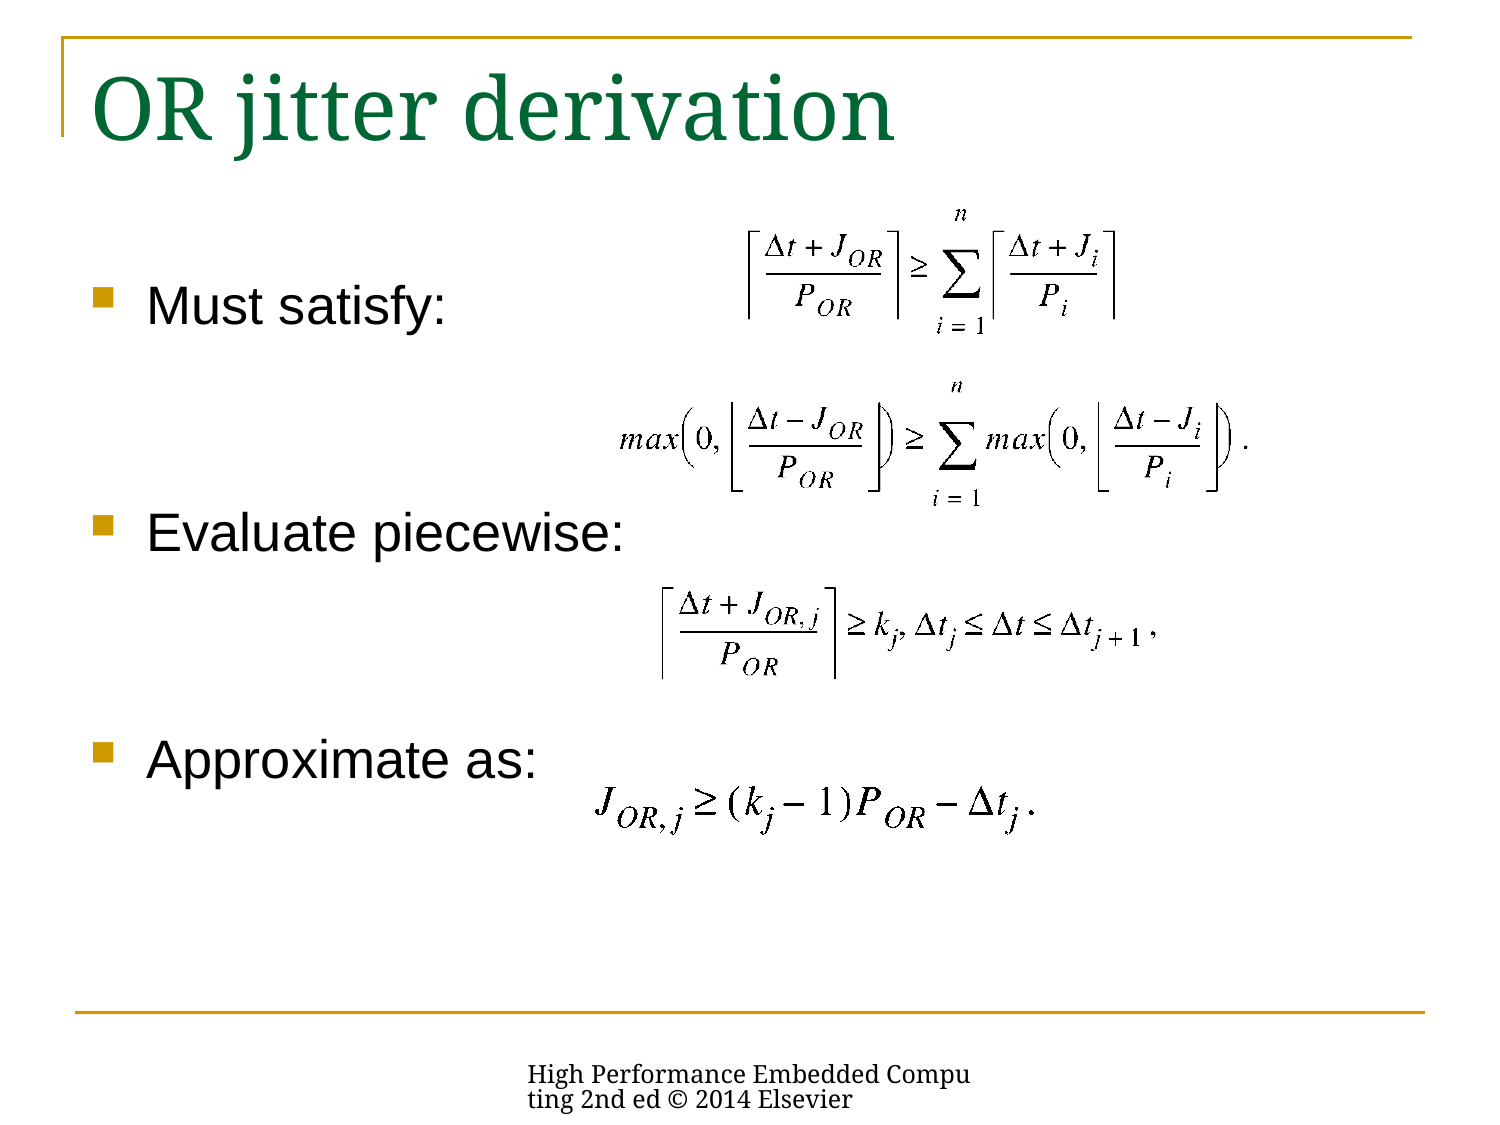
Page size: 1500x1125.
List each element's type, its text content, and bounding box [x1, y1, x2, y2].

list Must satisfy: Evaluate piecewise: Approximate as: [75, 262, 738, 1006]
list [637, 562, 1188, 701]
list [599, 199, 1263, 525]
title OR jitter derivation [75, 45, 1425, 233]
picture [574, 737, 1076, 878]
footer High Performance Embedded Computing 2nd ed © 2014 Elsevier [512, 1025, 988, 1100]
